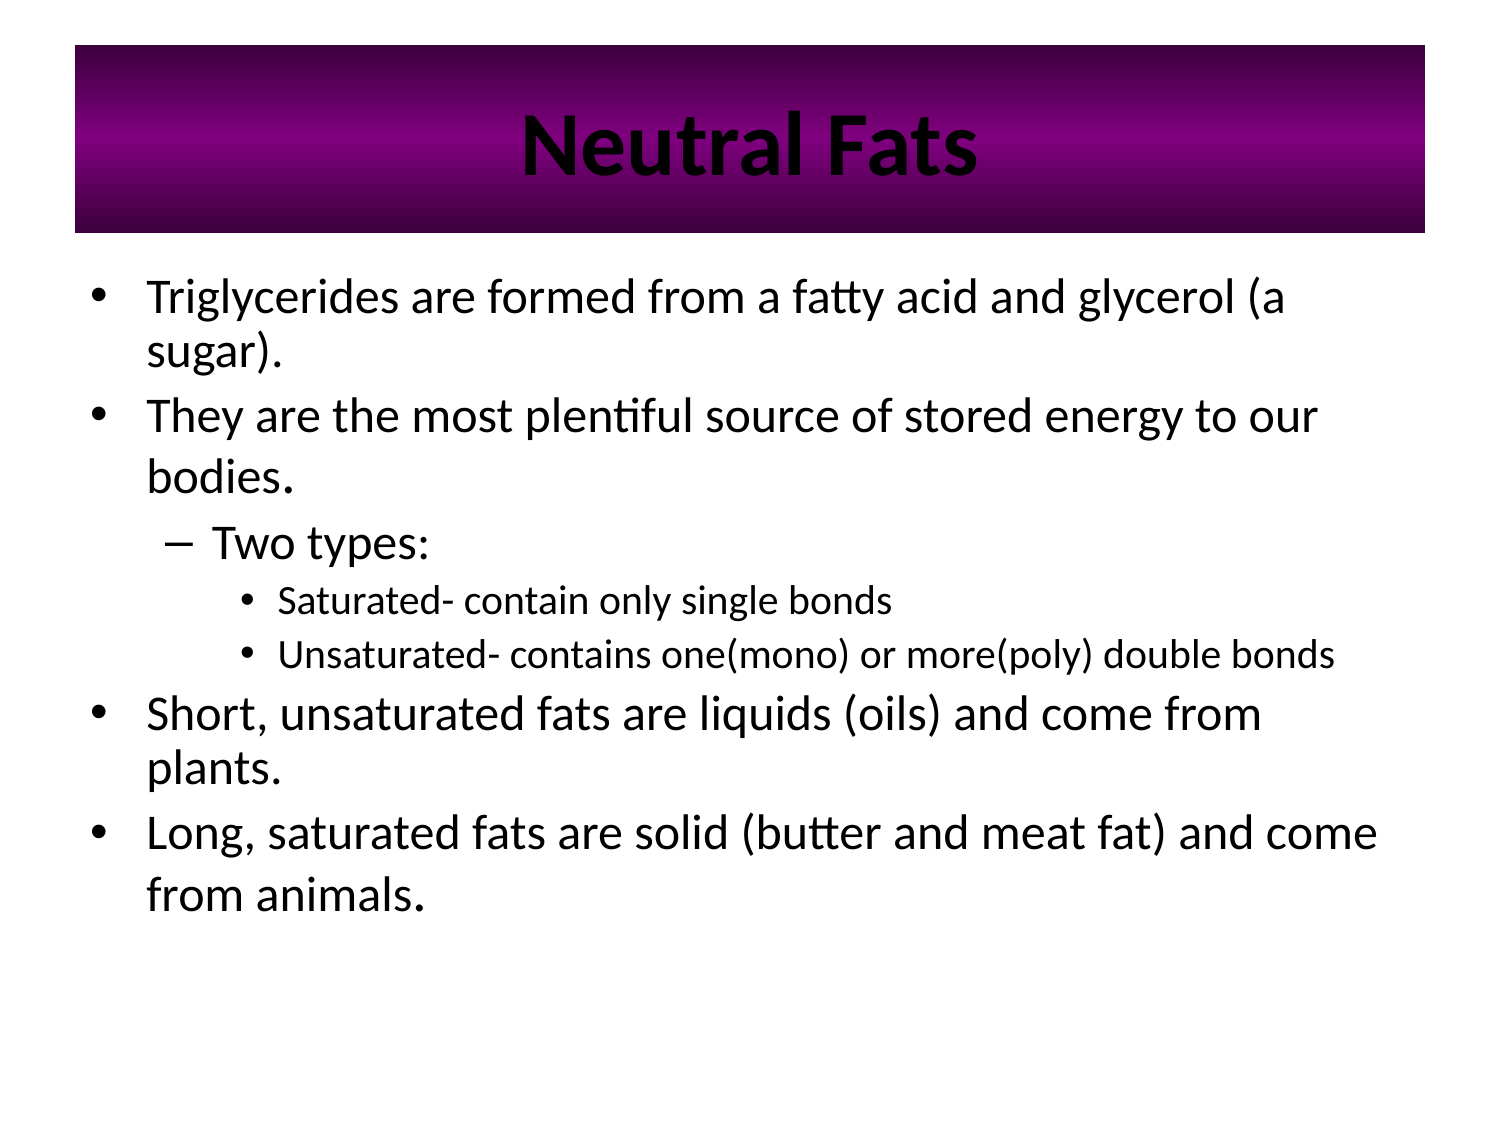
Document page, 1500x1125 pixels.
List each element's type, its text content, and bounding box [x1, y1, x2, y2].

title Neutral Fats [75, 45, 1425, 233]
list Triglycerides are formed from a fatty acid and glycerol (a sugar). They are the most plentiful source of stored energy to our bodies. Two types: Saturated- contain only single bonds Unsaturated- contains one(mono) or more(poly) double bonds Short, unsaturated fats are liquids (oils) and come from plants. Long, saturated fats are solid (butter and meat fat) and come from animals. [75, 262, 1425, 1005]
